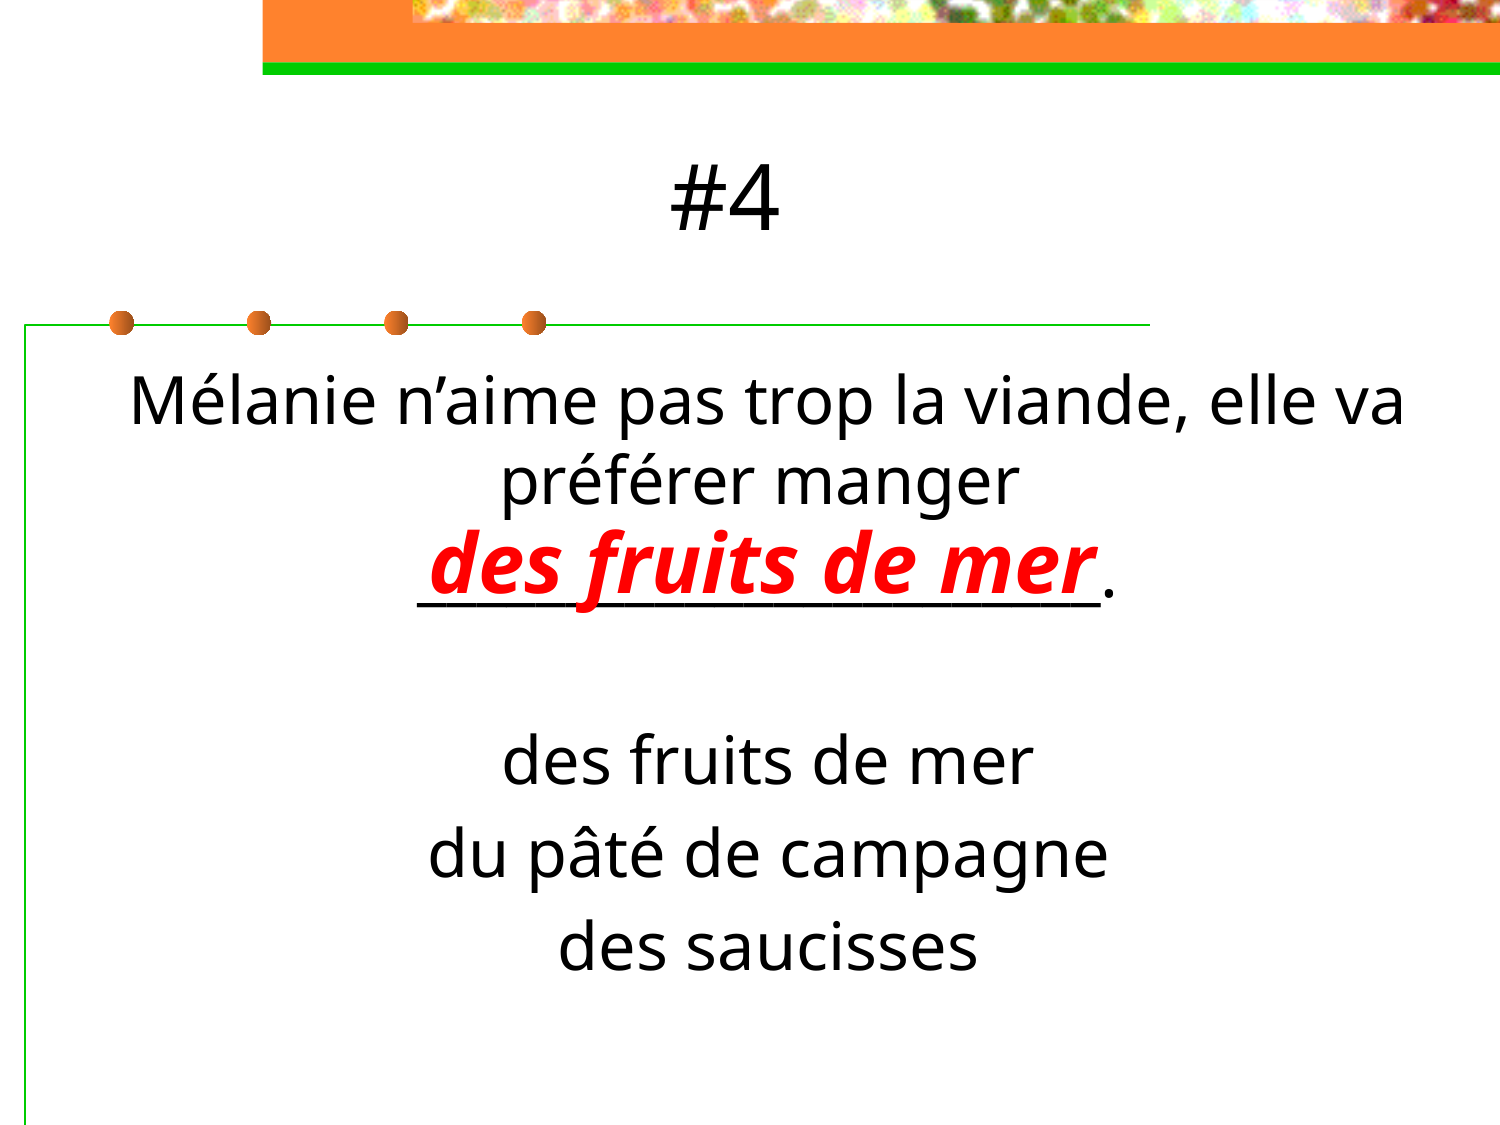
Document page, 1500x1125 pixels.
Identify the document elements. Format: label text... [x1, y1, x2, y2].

picture [412, 0, 1500, 23]
list Mélanie n’aime pas trop la viande, elle va préférer manger _______________________. des fruits de mer du pâté de campagne des saucisses [87, 350, 1450, 1025]
text_box des fruits de mer [375, 502, 1150, 618]
title #4 [87, 99, 1363, 288]
